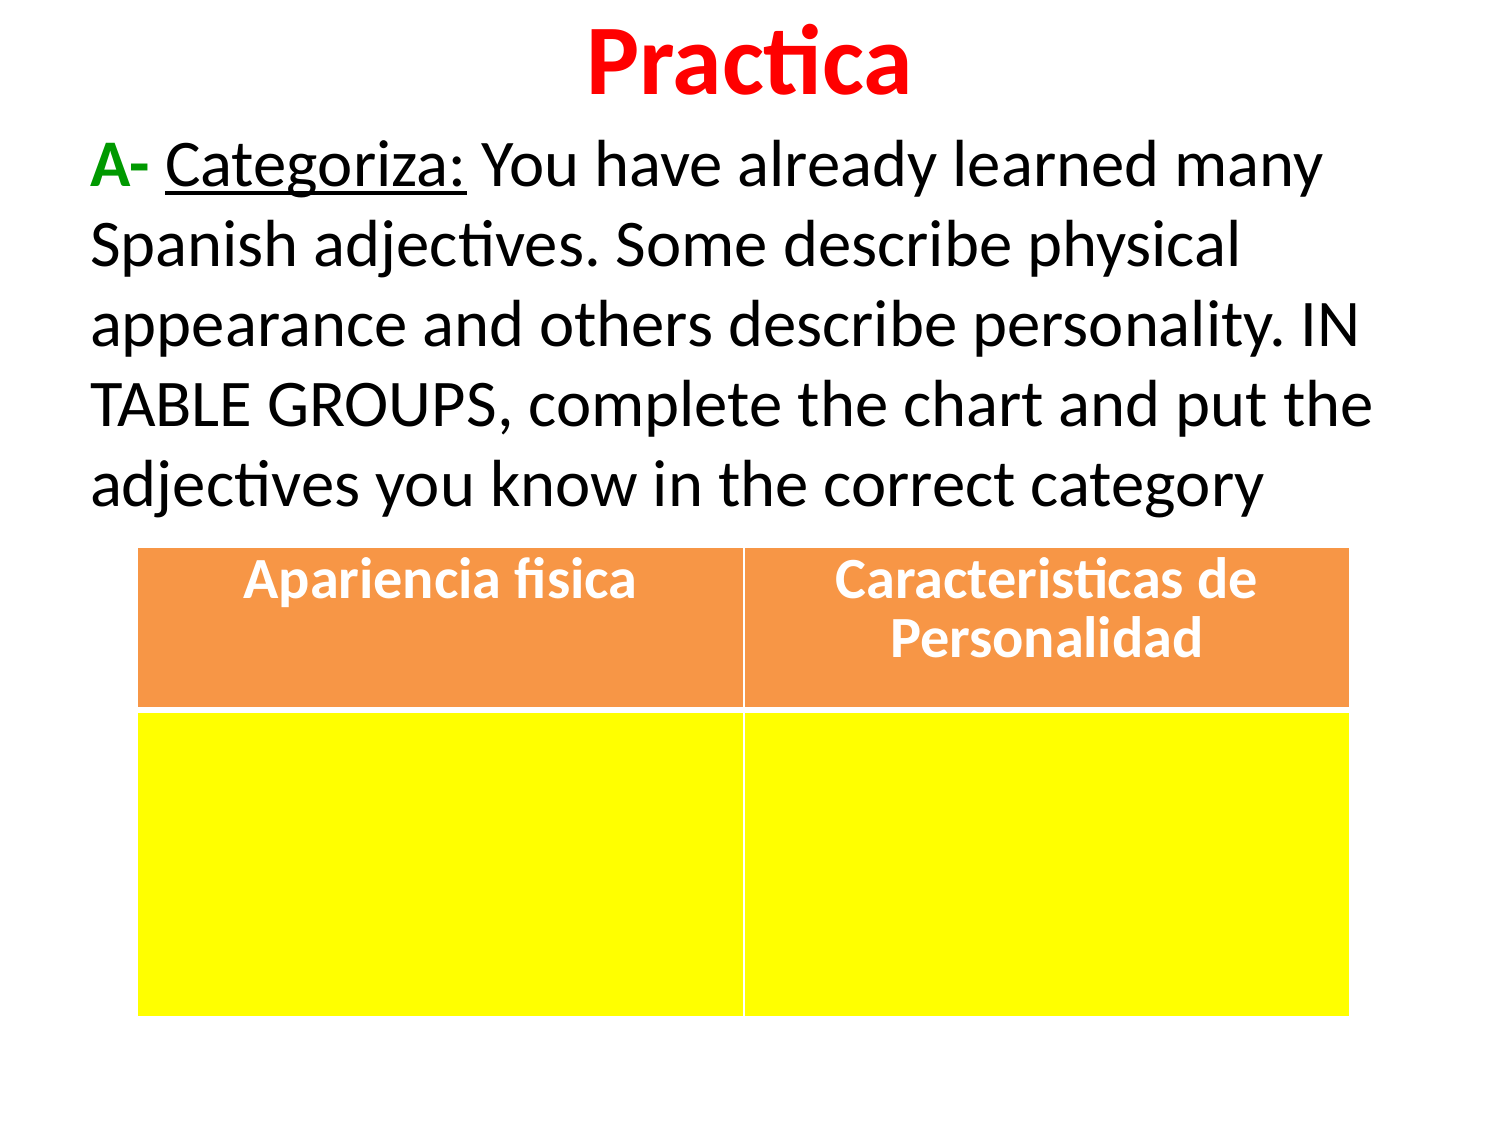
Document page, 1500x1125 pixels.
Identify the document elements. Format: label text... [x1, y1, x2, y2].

list A- Categoriza: You have already learned many Spanish adjectives. Some describe physical appearance and others describe personality. IN TABLE GROUPS, complete the chart and put the adjectives you know in the correct category [75, 175, 1425, 855]
text_box Practica [74, 0, 1425, 175]
table_cell [745, 713, 1349, 1016]
table_cell [138, 713, 743, 1016]
table_header Caracteristicas de Personalidad [745, 548, 1349, 707]
table_header Apariencia fisica [138, 548, 743, 707]
